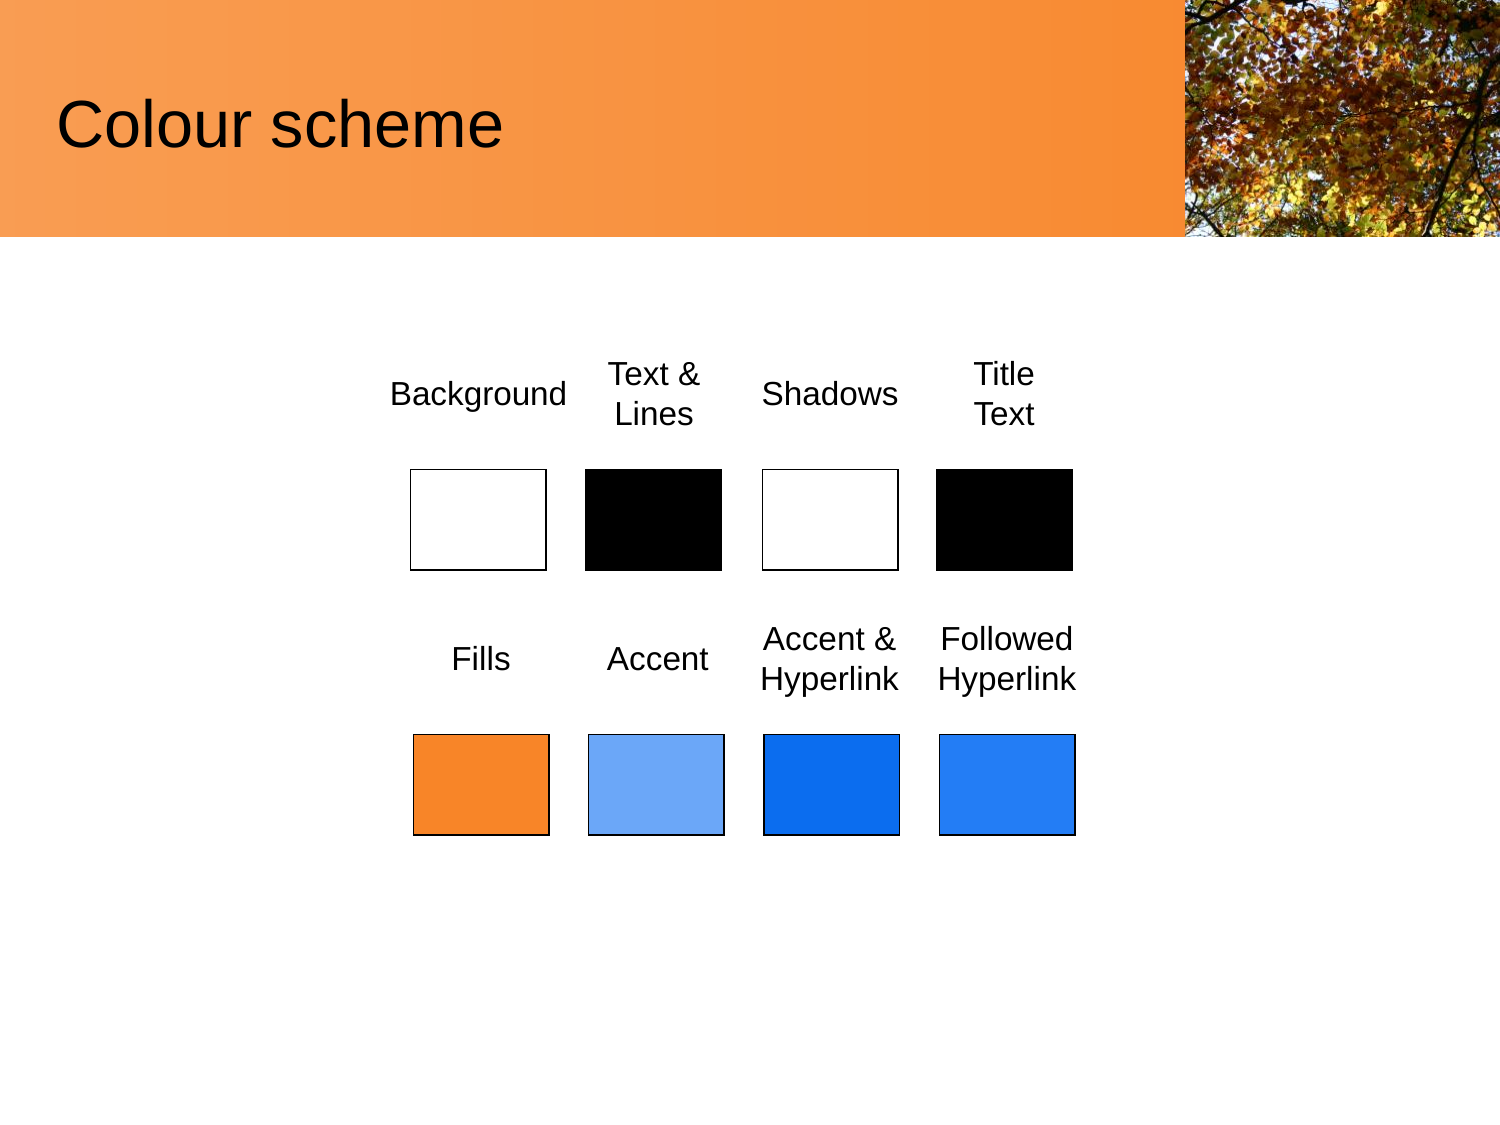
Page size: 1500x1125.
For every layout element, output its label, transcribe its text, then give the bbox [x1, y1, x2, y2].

text_box [936, 469, 1073, 570]
text_box Title Text [958, 344, 1050, 440]
text_box [413, 734, 549, 835]
text_box Accent [592, 629, 724, 685]
text_box Shadows [746, 364, 914, 420]
picture [1185, 0, 1500, 237]
title Colour scheme [41, 45, 1164, 197]
text_box [410, 469, 547, 570]
text_box [588, 734, 725, 835]
text_box [763, 734, 900, 835]
text_box Followed Hyperlink [922, 609, 1092, 704]
text_box Accent & Hyperlink [745, 609, 914, 705]
text_box Background [374, 364, 583, 420]
text_box [939, 734, 1075, 835]
text_box Fills [436, 629, 526, 685]
text_box [585, 469, 722, 570]
text_box Text & Lines [592, 344, 716, 440]
text_box [762, 469, 899, 570]
